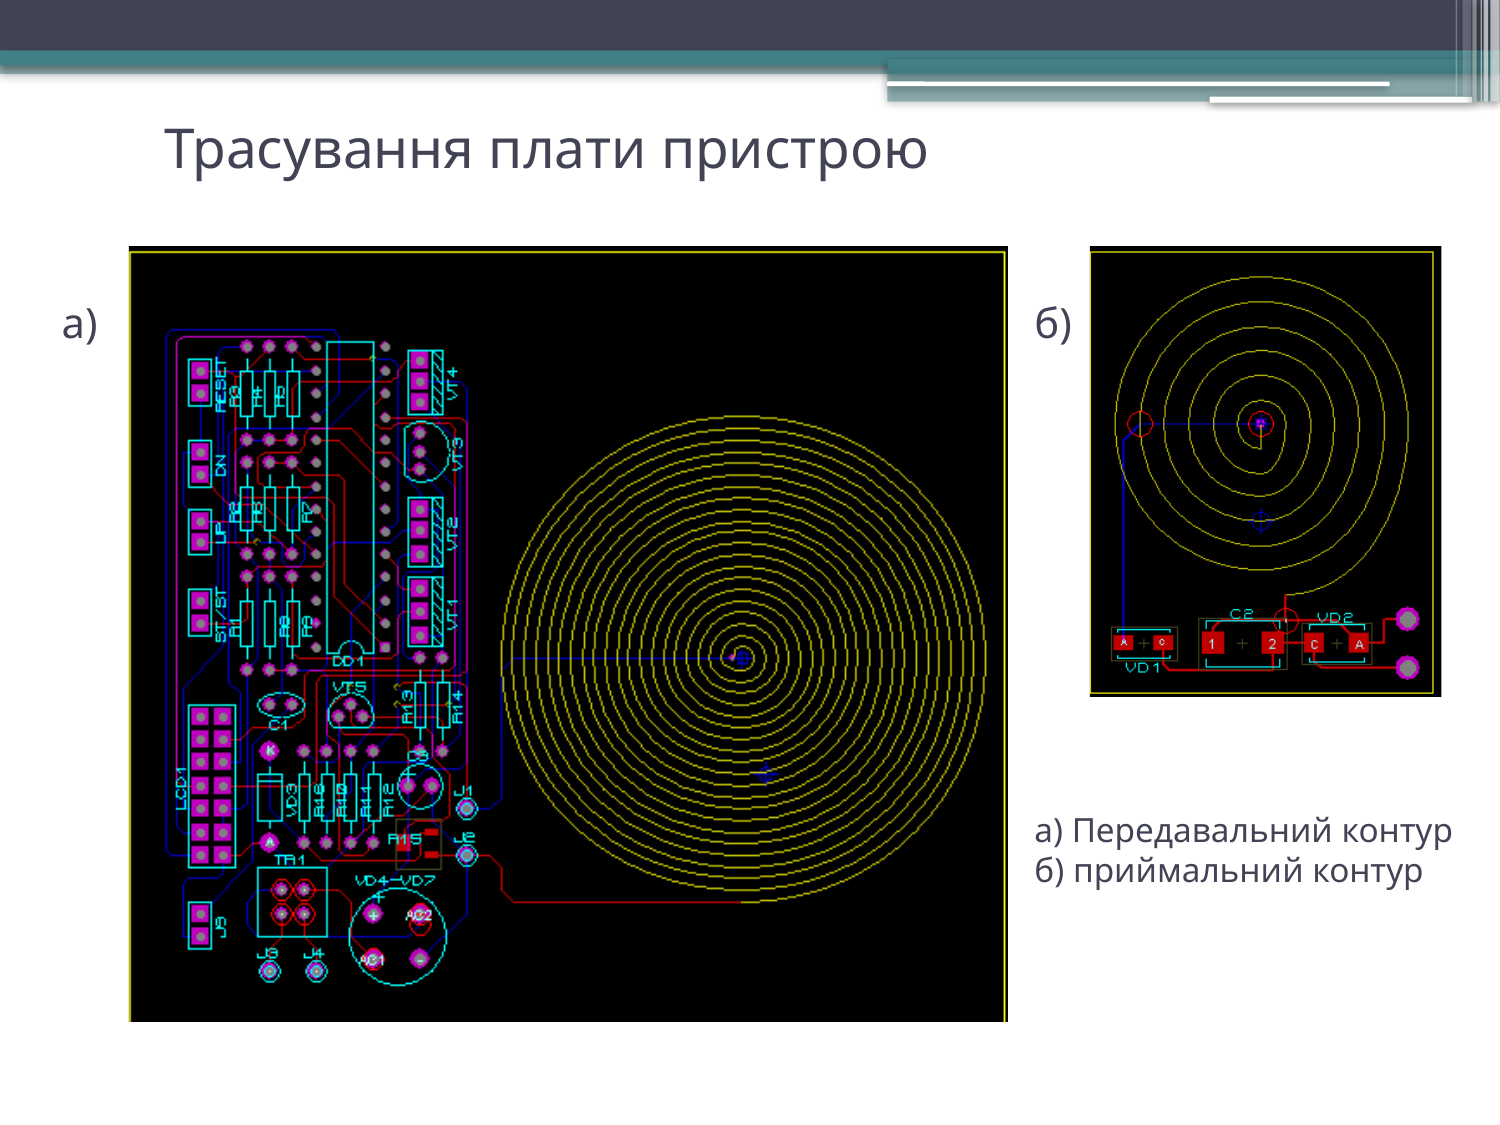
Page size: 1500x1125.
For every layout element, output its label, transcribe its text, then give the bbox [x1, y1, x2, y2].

text_box б) [1019, 281, 1082, 364]
text_box а) [46, 281, 118, 364]
text_box а) Передавальний контур б) приймальний контур [1019, 738, 1477, 961]
title Трасування плати пристрою [150, 105, 1196, 188]
picture [128, 245, 1009, 1022]
picture [1089, 245, 1442, 697]
